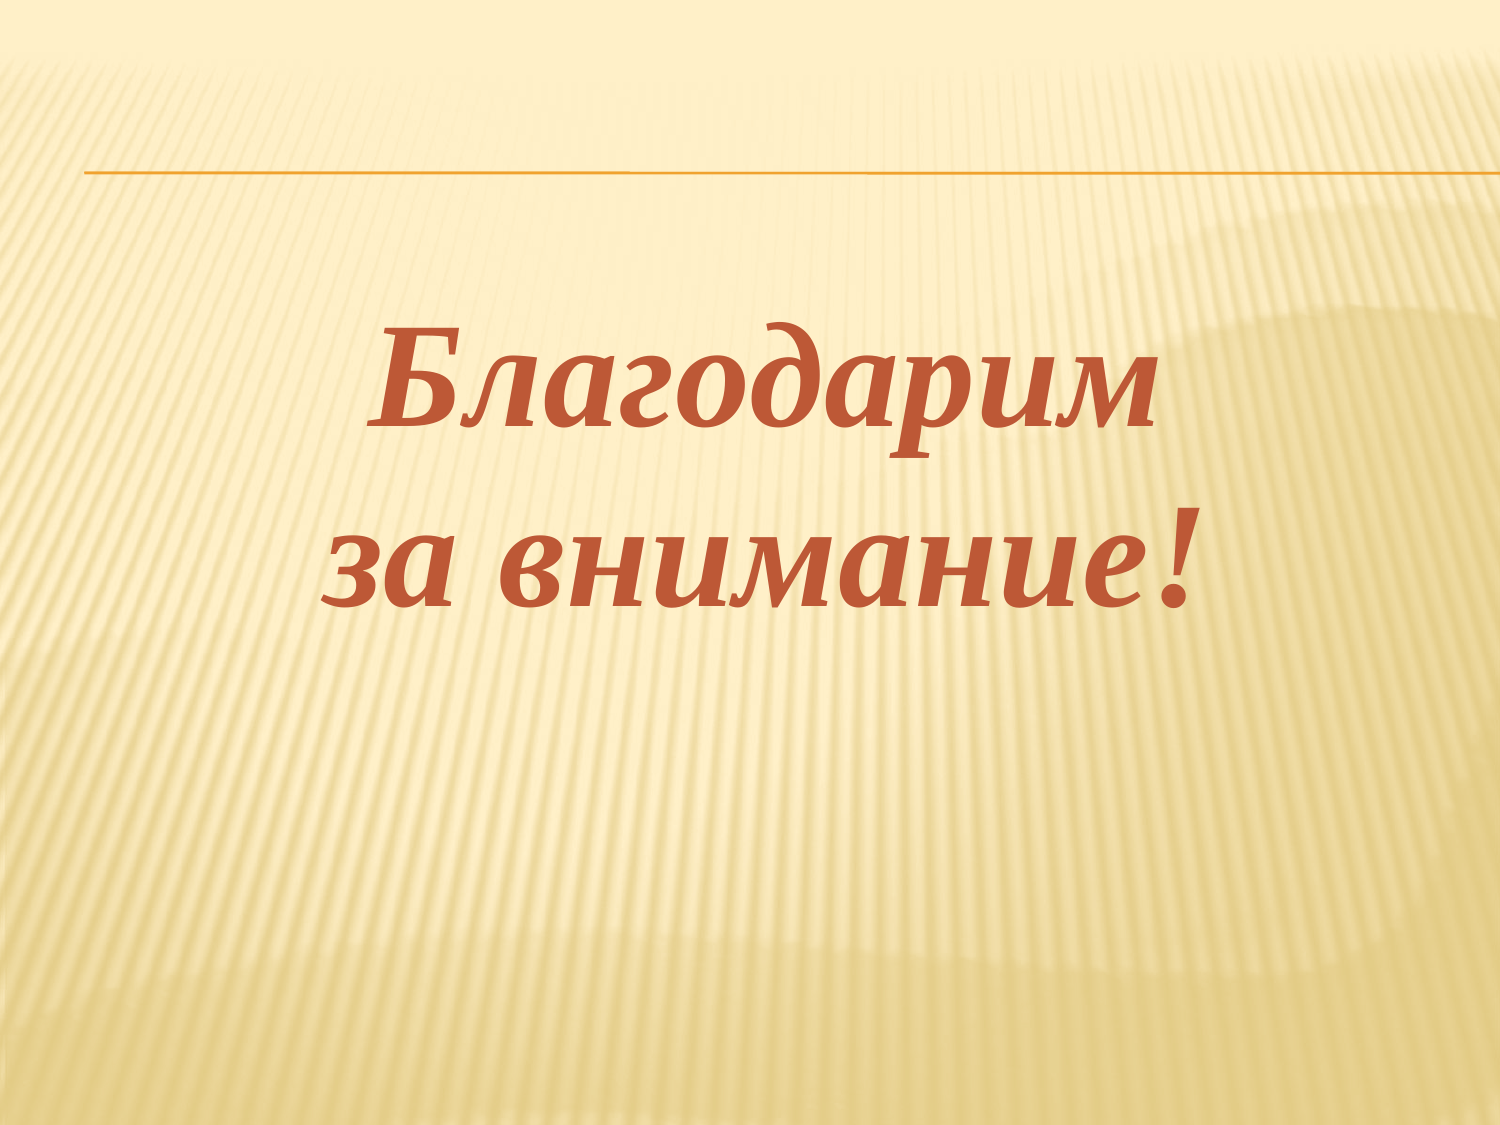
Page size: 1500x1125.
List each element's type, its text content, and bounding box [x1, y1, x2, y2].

text_box Благодарим за внимание! [281, 269, 1254, 645]
